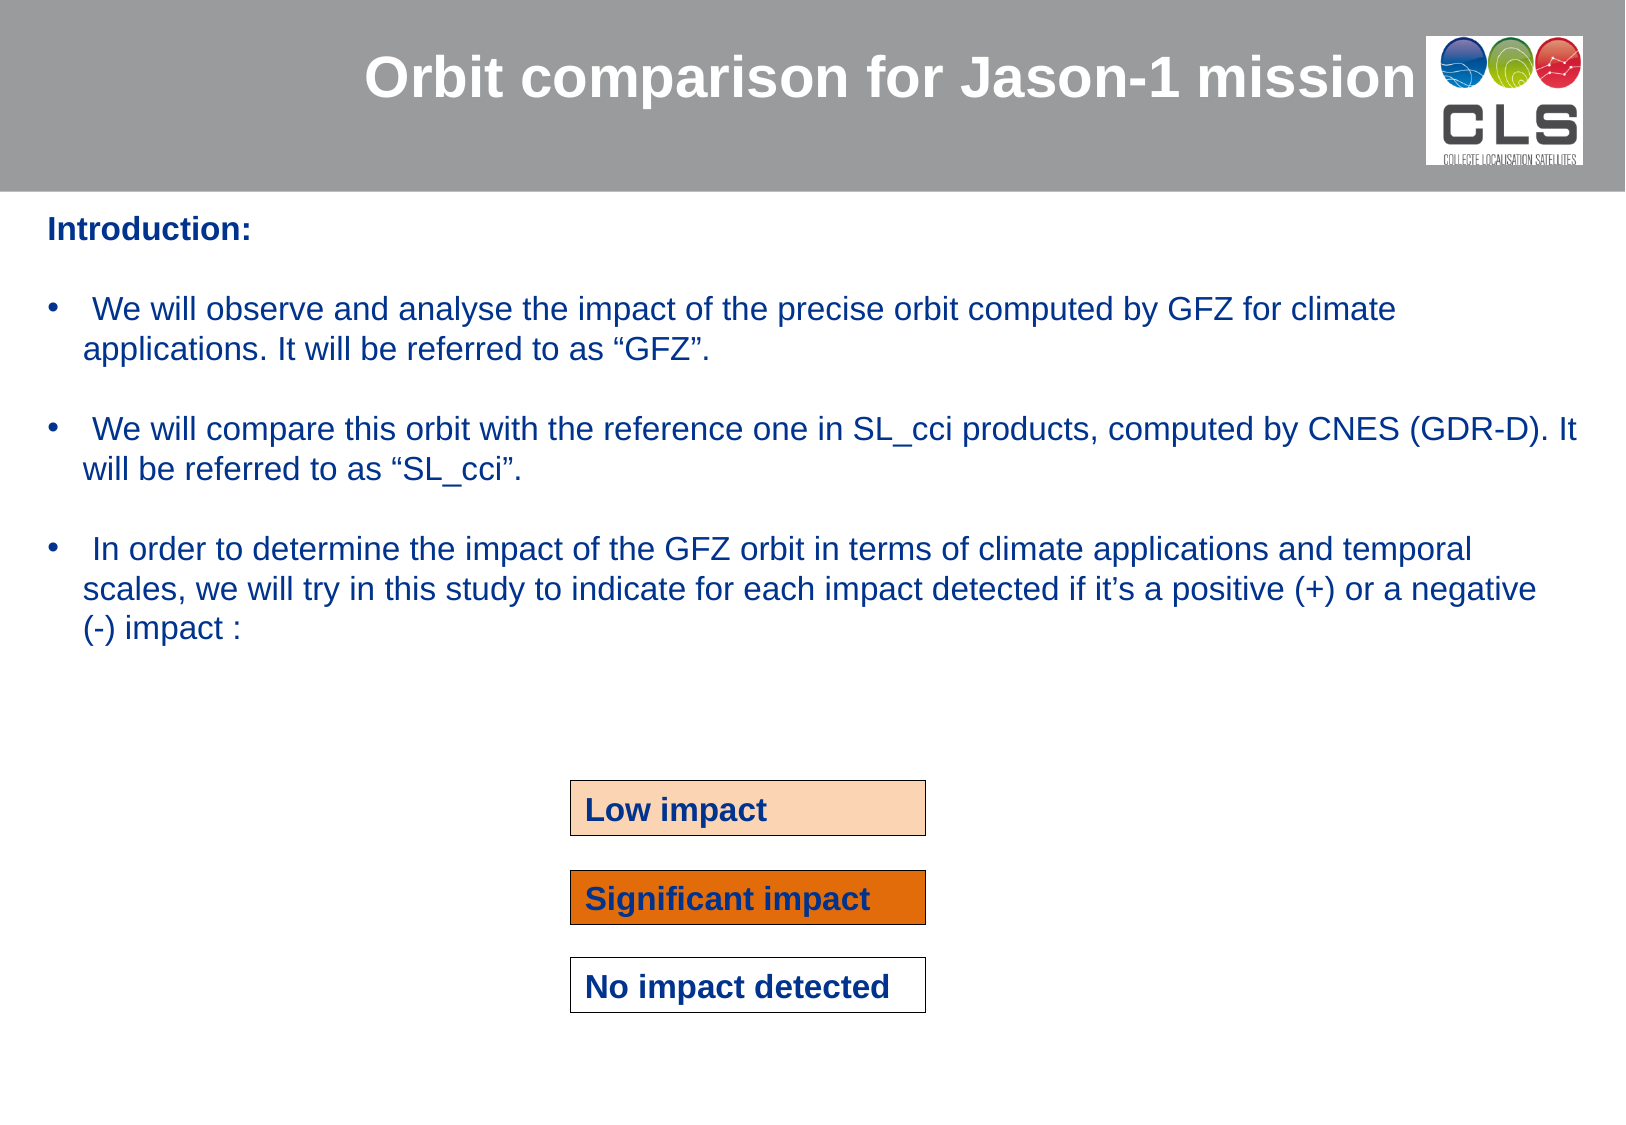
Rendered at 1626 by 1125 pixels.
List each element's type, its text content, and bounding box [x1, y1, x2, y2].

text_box Orbit comparison for Jason-1 mission [350, 42, 1442, 174]
text_box Introduction: We will observe and analyse the impact of the precise orbit computed by GFZ for climate applications. It will be referred to as “GFZ”. We will compare this orbit with the reference one in SL_cci products, computed by CNES (GDR-D). It will be referred to as “SL_cci”. In order to determine the impact of the GFZ orbit in terms of climate applications and temporal scales, we will try in this study to indicate for each impact detected if it’s a positive (+) or a negative (-) impact : [32, 199, 1597, 665]
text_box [569, 780, 926, 1014]
picture [1426, 36, 1583, 165]
